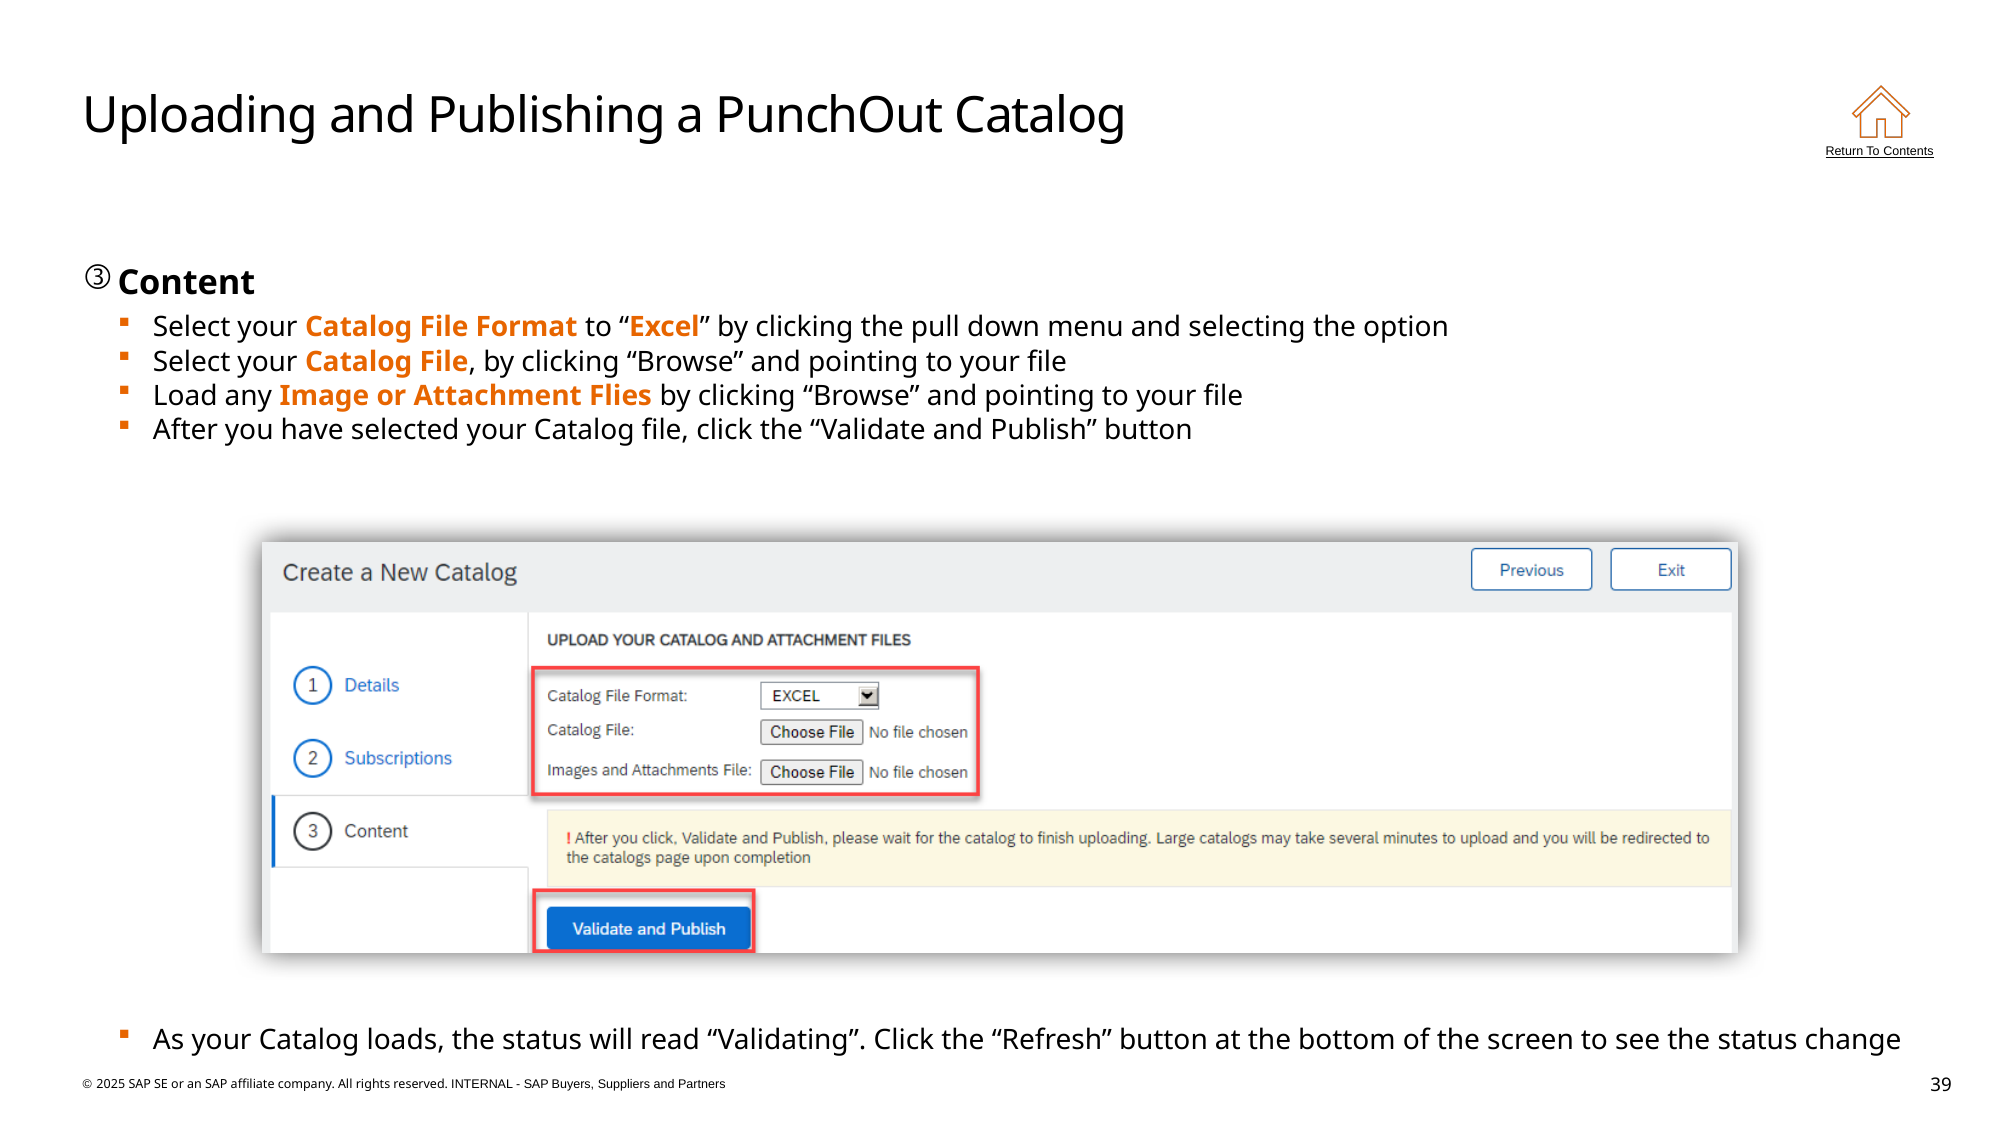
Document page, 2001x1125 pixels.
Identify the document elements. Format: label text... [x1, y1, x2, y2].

list Content Select your Catalog File Format to “Excel” by clicking the pull down menu and selecting the option Select your Catalog File, by clicking “Browse” and pointing to your file Load any Image or Attachment Flies by clicking “Browse” and pointing to your file After you have selected your Catalog file, click the “Validate and Publish” button As your Catalog loads, the status will read “Validating”. Click the “Refresh” button at the bottom of the screen to see the status change [82, 265, 1918, 1087]
title Uploading and Publishing a PunchOut Catalog [82, 82, 1810, 144]
picture [262, 542, 1739, 953]
picture [1847, 76, 1915, 145]
